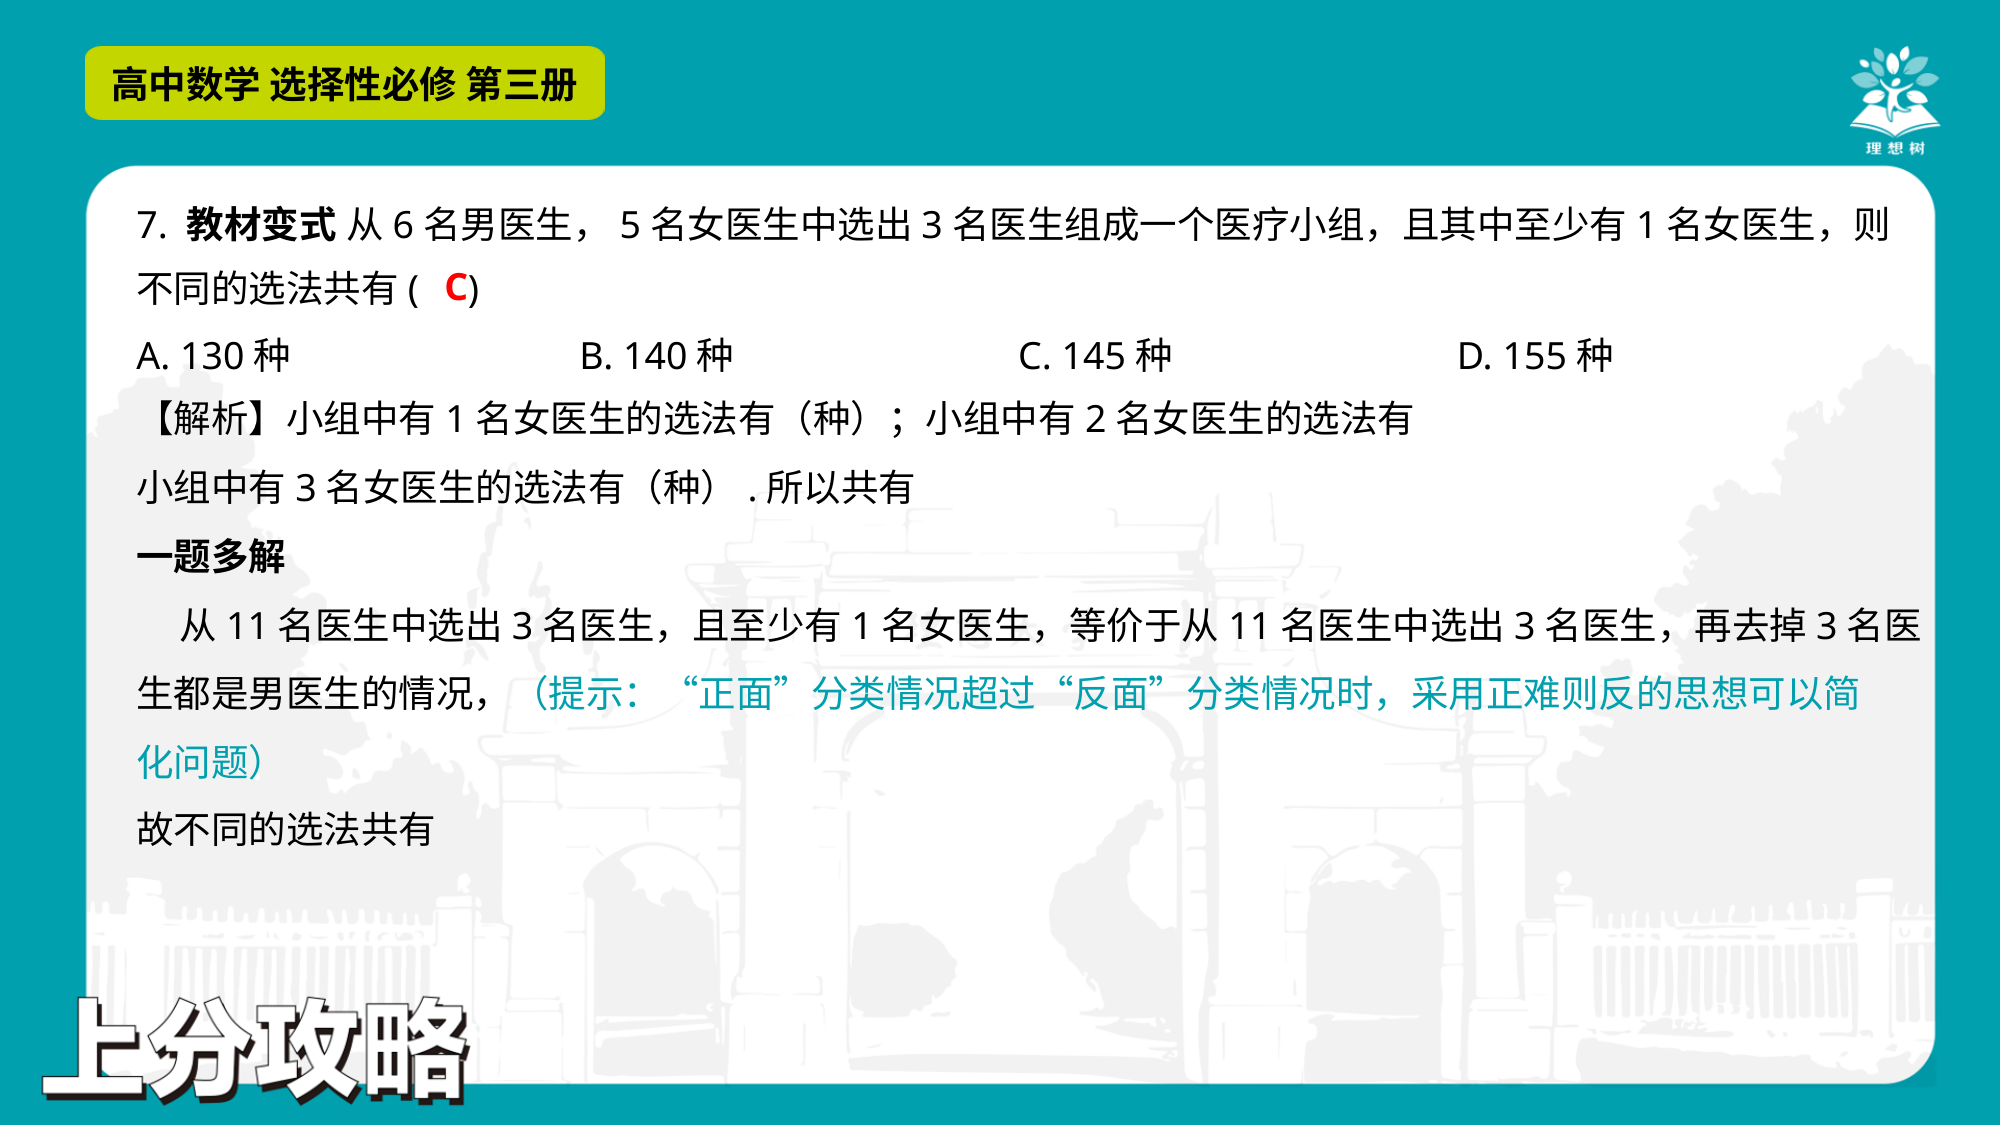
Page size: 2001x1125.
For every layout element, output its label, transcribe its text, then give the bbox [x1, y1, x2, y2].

text_box A. 130种 B. 140种 C. 145种 D. 155种 [136, 310, 1865, 370]
text_box C [429, 243, 484, 302]
text_box 7. 教材变式 从6名男医生，5名女医生中选出3名医生组成一个医疗小组，且其中至少有1名女医生，则 不同的选法共有( ) [136, 177, 1865, 304]
picture [0, 0, 2000, 1125]
